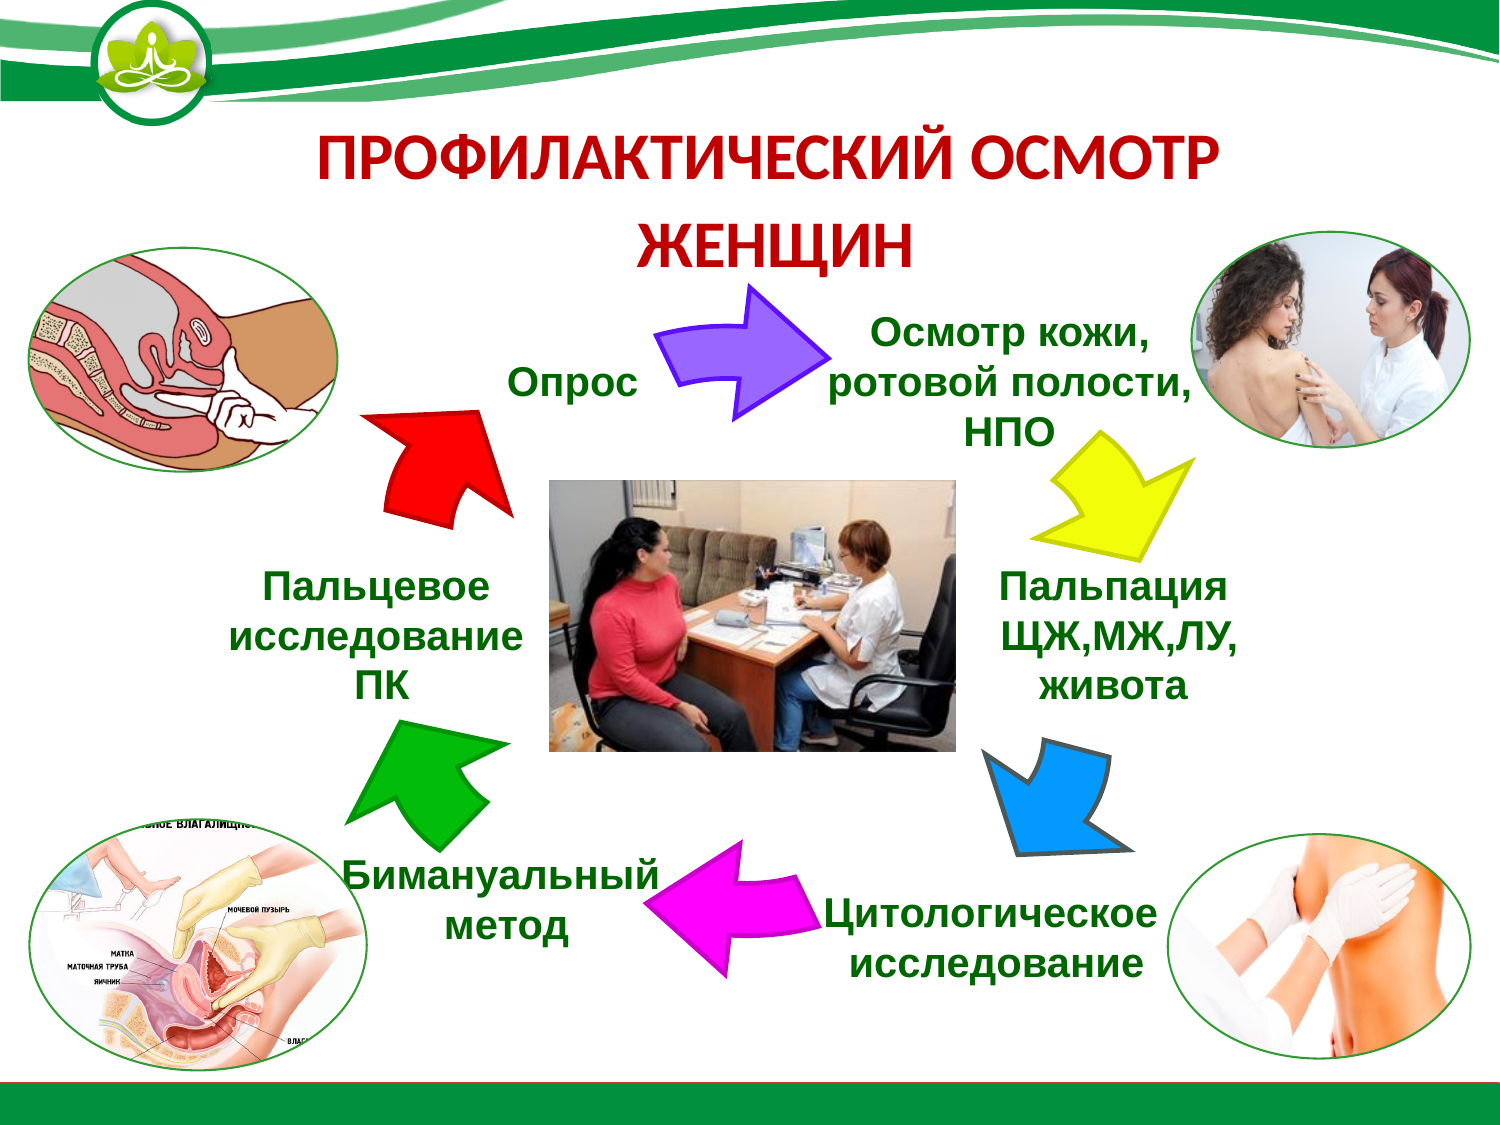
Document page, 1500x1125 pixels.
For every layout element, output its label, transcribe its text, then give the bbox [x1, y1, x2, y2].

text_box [304, 320, 1192, 995]
picture [29, 819, 367, 1071]
text_box ПРОФИЛАКТИЧЕСКИЙ ОСМОТР ЖЕНЩИН [91, 138, 1462, 289]
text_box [0, 0, 1500, 129]
picture [548, 480, 956, 752]
picture [0, 1081, 1500, 1125]
picture [1167, 833, 1471, 1059]
picture [28, 247, 338, 472]
picture [1191, 231, 1470, 448]
